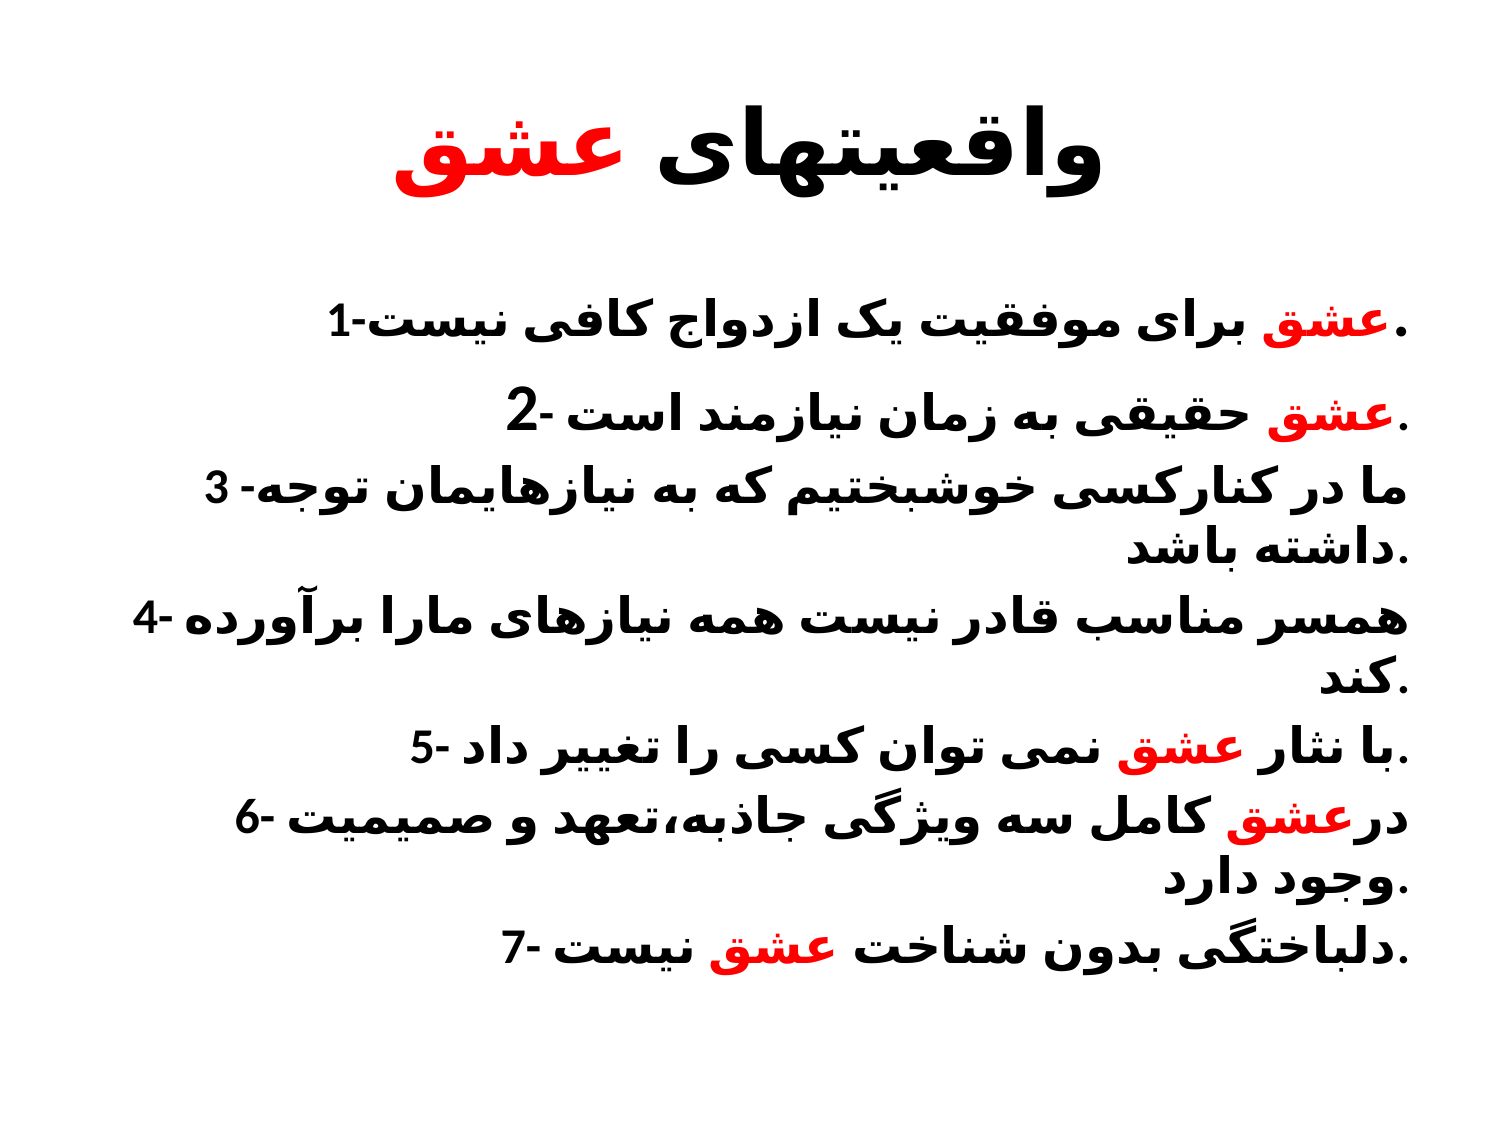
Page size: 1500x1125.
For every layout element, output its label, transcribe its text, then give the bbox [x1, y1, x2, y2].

list 1-عشق برای موفقیت یک ازدواج کافی نیست. 2- عشق حقیقی به زمان نیازمند است. 3 -ما در کنارکسی خوشبختیم که به نیازهایمان توجه داشته باشد. 4- همسر مناسب قادر نیست همه نیازهای مارا برآورده کند. 5- با نثار عشق نمی توان کسی را تغییر داد. 6- درعشق کامل سه ویژگی جاذبه،تعهد و صمیمیت وجود دارد. 7- دلباختگی بدون شناخت عشق نیست. [75, 262, 1425, 1005]
title واقعیتهای عشق [75, 45, 1425, 233]
